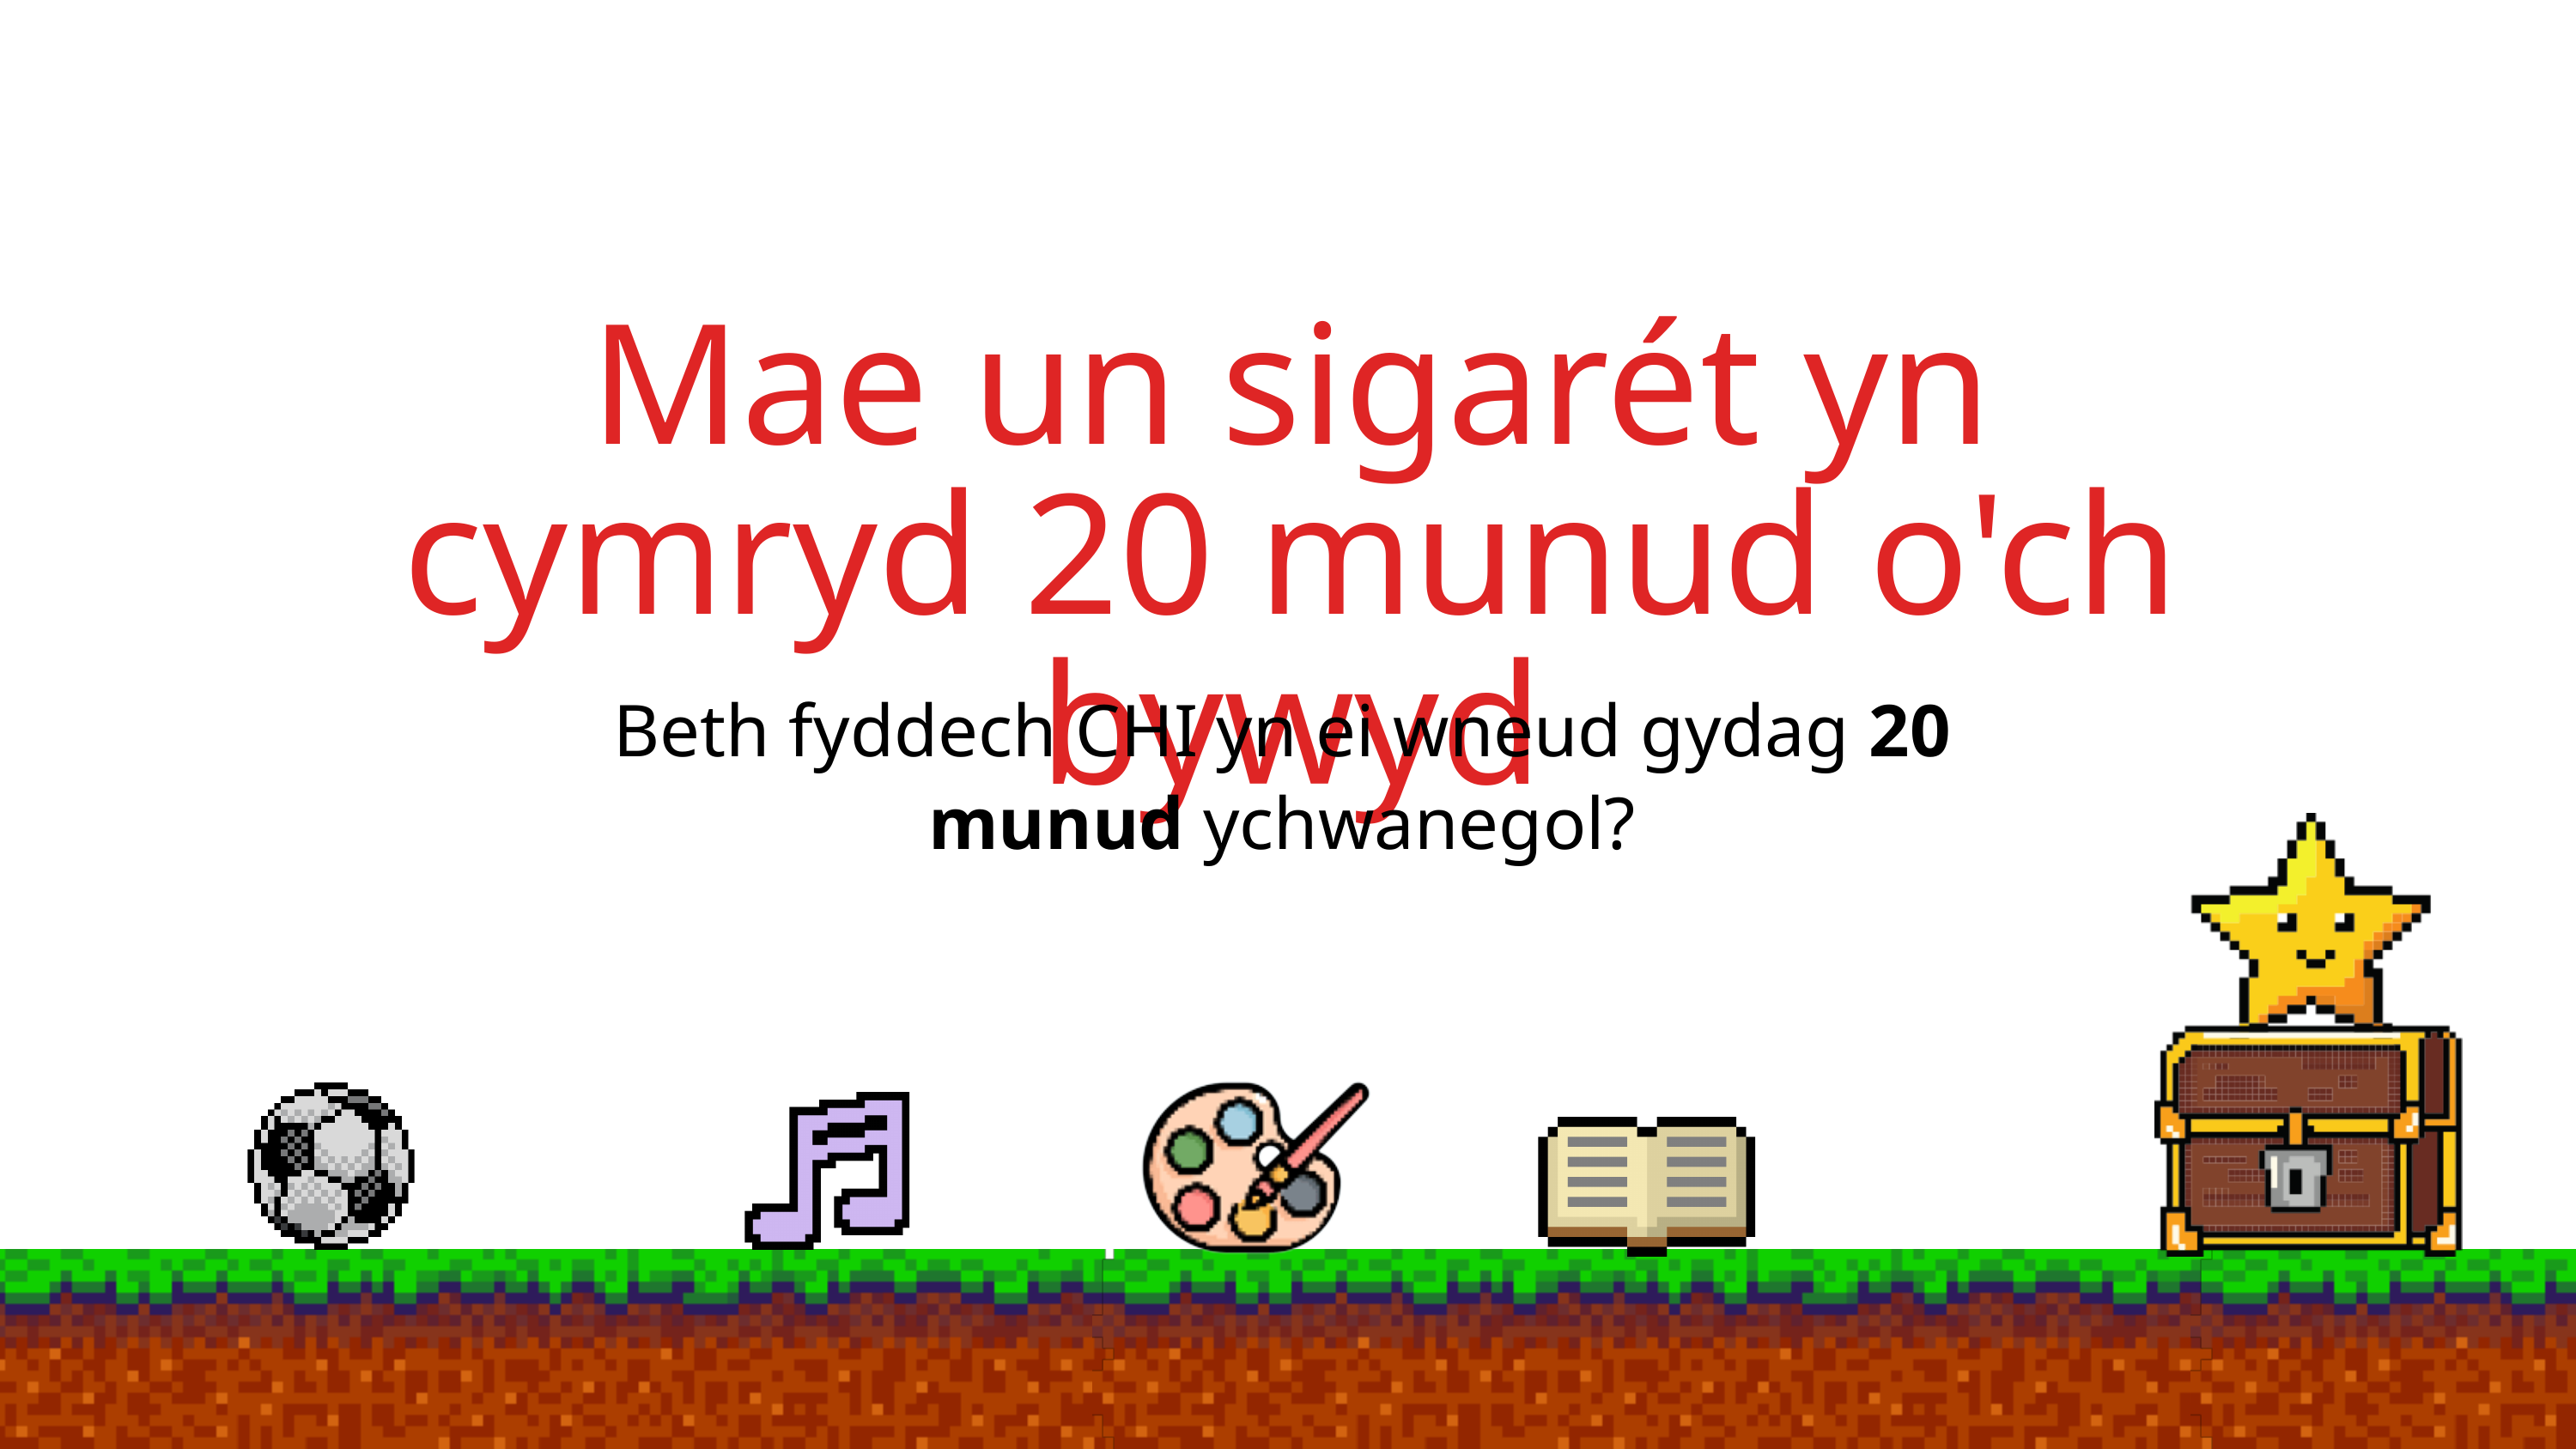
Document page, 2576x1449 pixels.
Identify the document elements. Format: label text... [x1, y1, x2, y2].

text_box Beth fyddech CHI yn ei wneud gydag 20 munud ychwanegol? [529, 679, 2036, 864]
text_box [1133, 1058, 1386, 1282]
text_box [1538, 1117, 1756, 1257]
text_box [2154, 813, 2463, 1257]
text_box [0, 1249, 1092, 1449]
text_box Mae un sigarét yn cymryd 20 munud o'ch bywyd [331, 307, 2251, 818]
text_box [247, 1082, 415, 1250]
text_box [2190, 1249, 2576, 1449]
text_box [1092, 1249, 2190, 1449]
text_box [744, 1092, 910, 1250]
